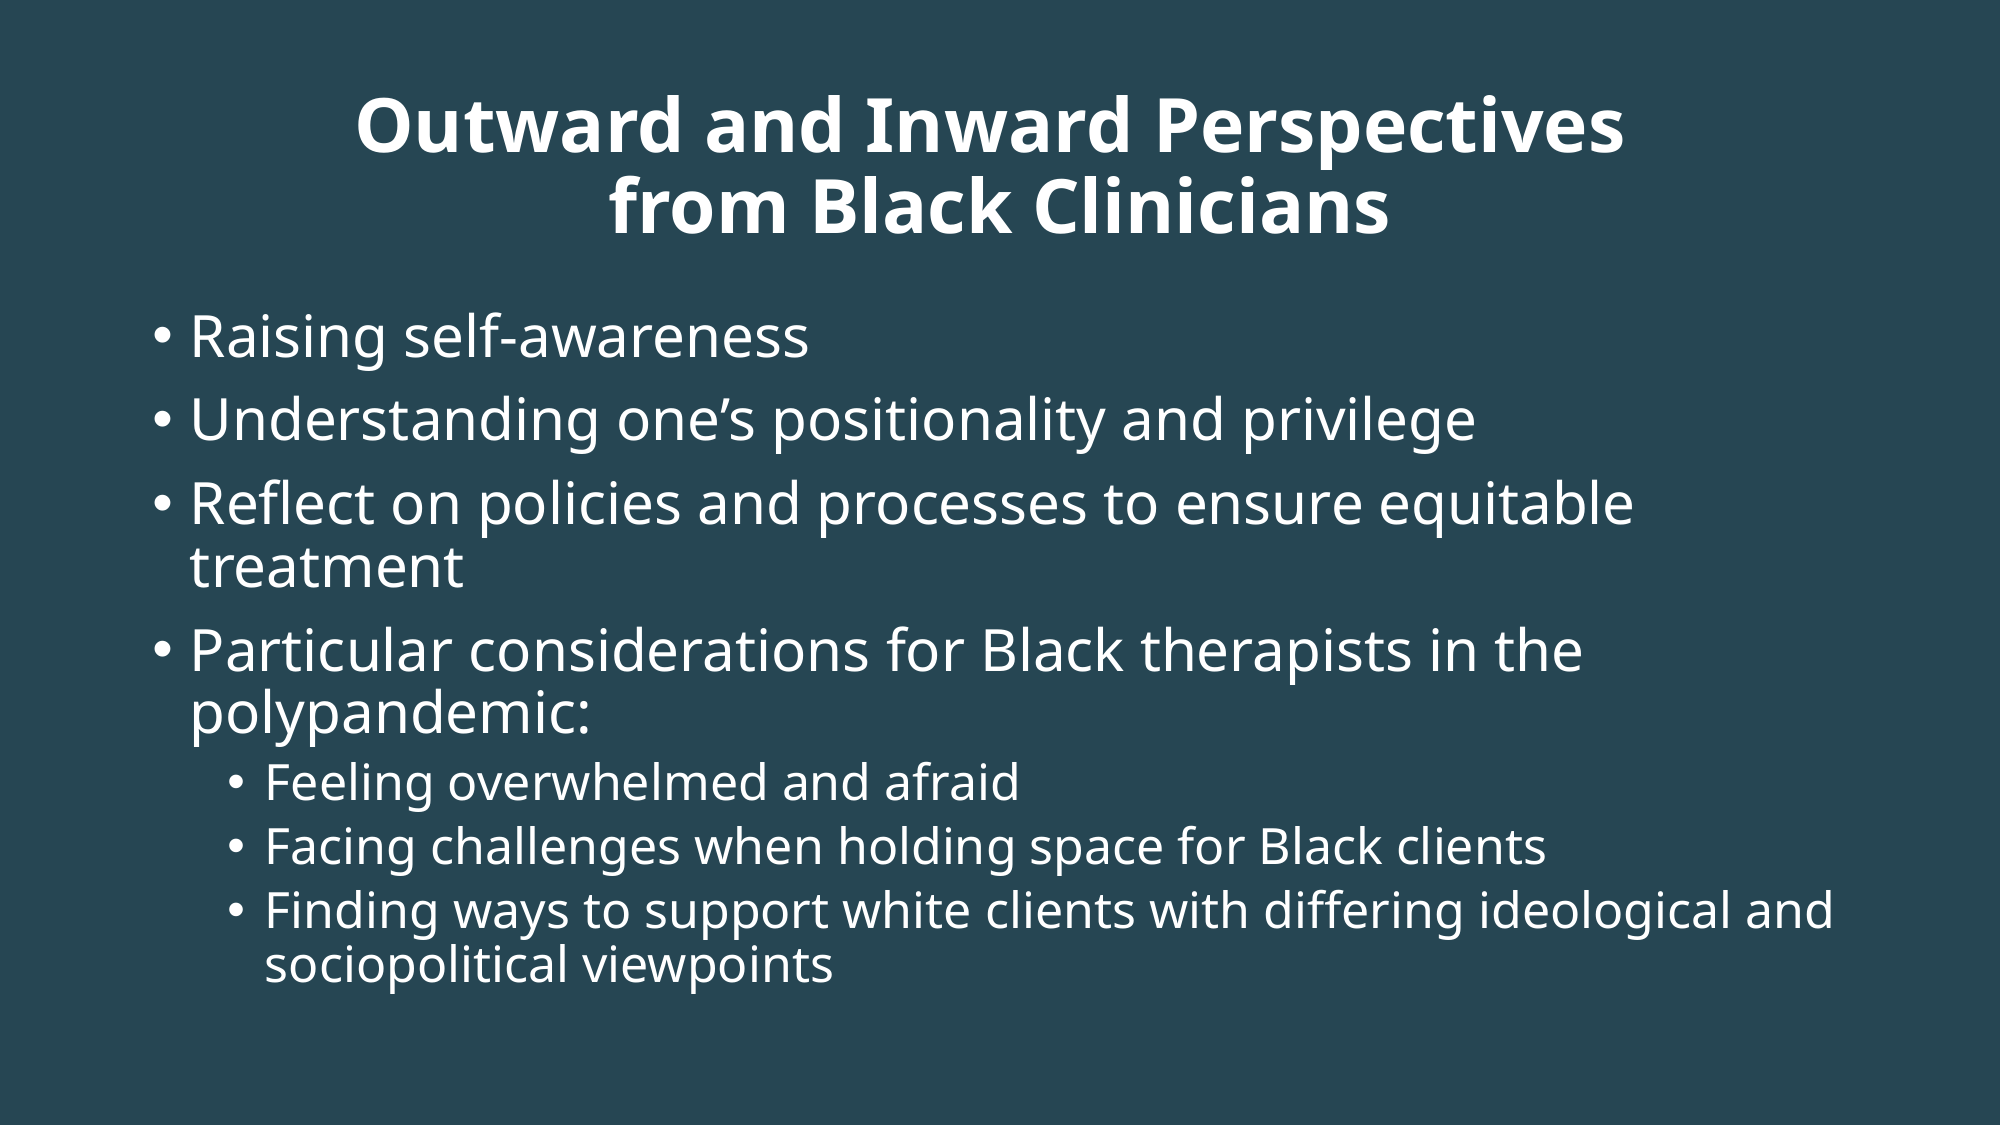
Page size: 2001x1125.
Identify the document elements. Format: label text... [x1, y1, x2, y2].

title Outward and Inward Perspectives from Black Clinicians [137, 59, 1863, 278]
list Raising self-awareness Understanding one’s positionality and privilege Reflect on policies and processes to ensure equitable treatment Particular considerations for Black therapists in the polypandemic: Feeling overwhelmed and afraid Facing challenges when holding space for Black clients Finding ways to support white clients with differing ideological and sociopolitical viewpoints [137, 299, 1863, 1014]
